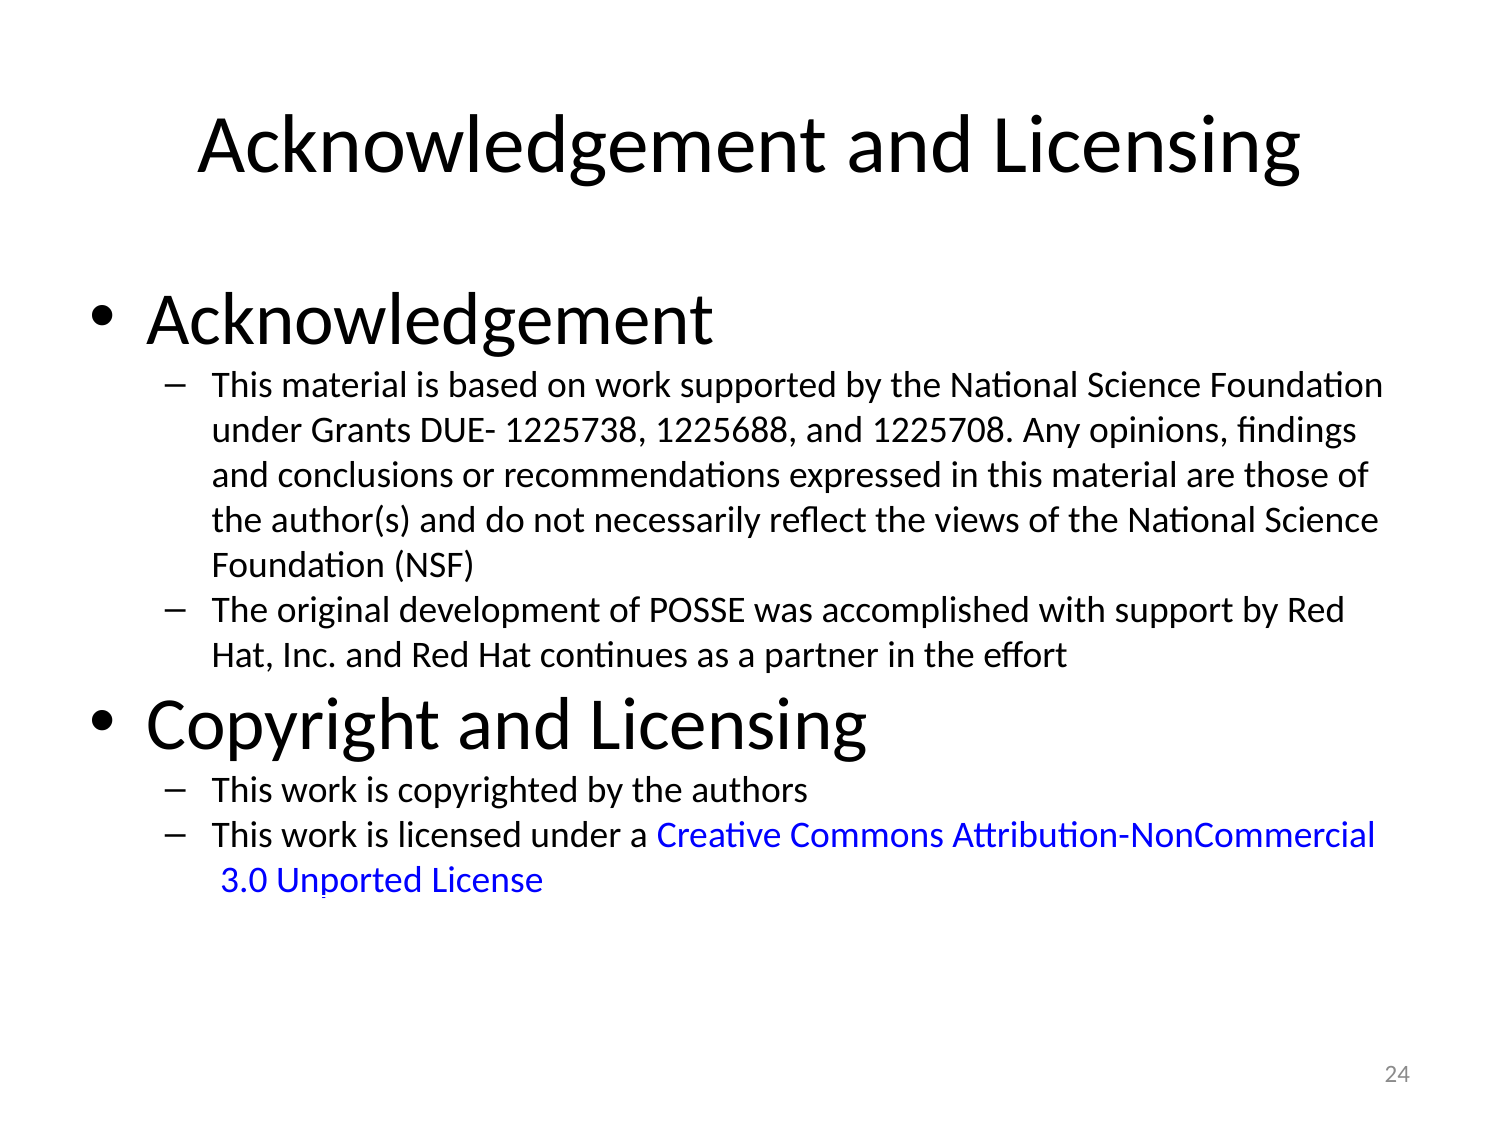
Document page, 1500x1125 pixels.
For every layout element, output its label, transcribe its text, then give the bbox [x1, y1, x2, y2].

text_box Acknowledgement This material is based on work supported by the National Science Foundation under Grants DUE- 1225738, 1225688, and 1225708. Any opinions, findings and conclusions or recommendations expressed in this material are those of the author(s) and do not necessarily reflect the views of the National Science Foundation (NSF) The original development of POSSE was accomplished with support by Red Hat, Inc. and Red Hat continues as a partner in the effort Copyright and Licensing This work is copyrighted by the authors This work is licensed under a Creative Commons Attribution-NonCommercial 3.0 Unported License [75, 262, 1425, 1005]
text_box Acknowledgement and Licensing [75, 45, 1425, 233]
text_box <number> [1074, 1042, 1425, 1103]
